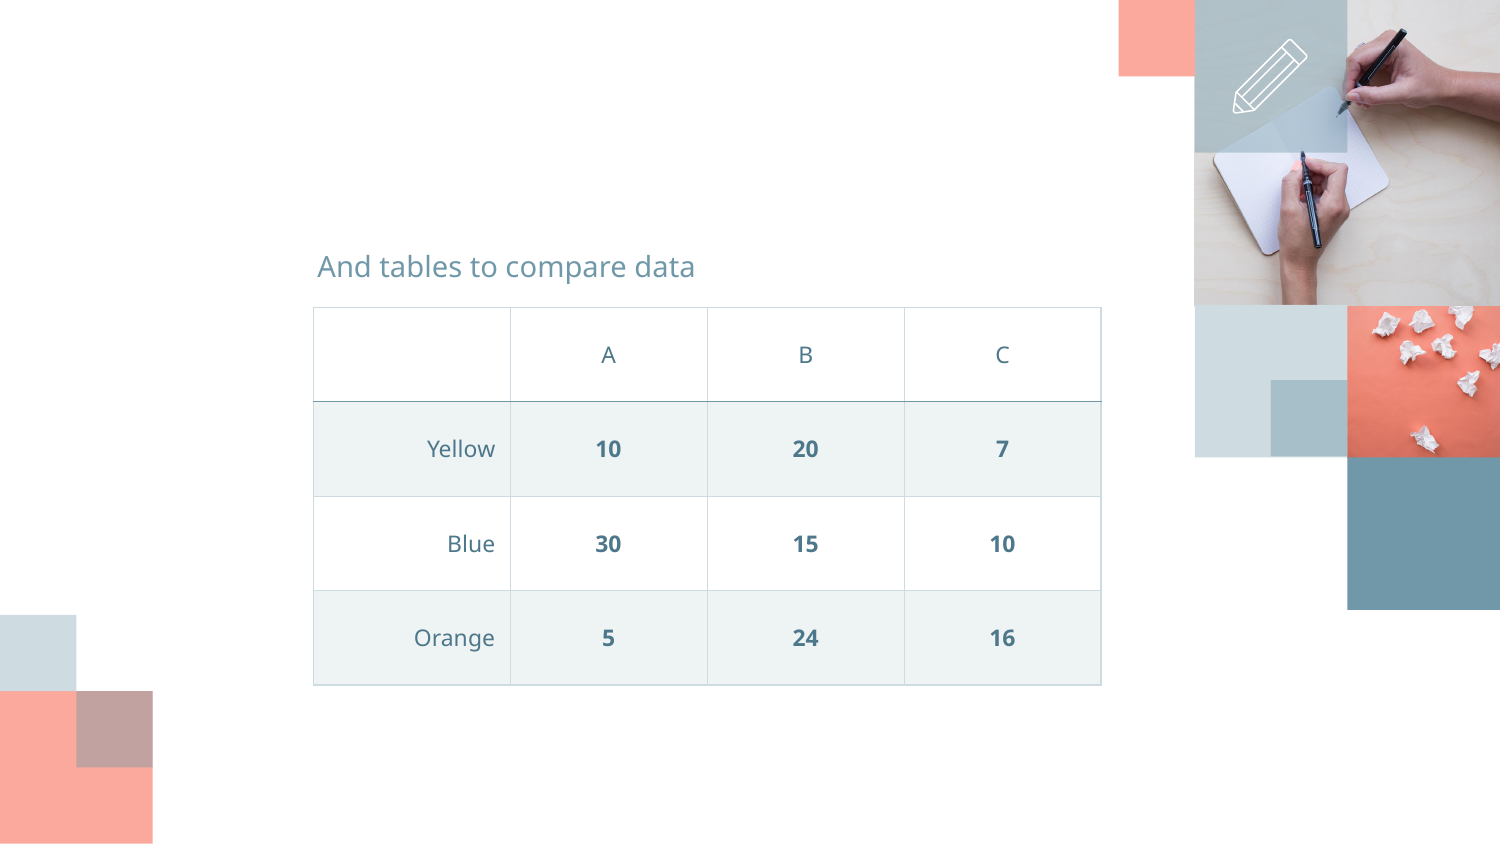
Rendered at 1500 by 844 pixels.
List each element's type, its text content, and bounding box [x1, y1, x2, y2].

table_cell 24 [708, 591, 904, 684]
table_cell 16 [905, 591, 1100, 684]
table_cell 5 [511, 591, 707, 684]
title And tables to compare data [302, 196, 978, 299]
table_cell 7 [905, 402, 1100, 496]
table_header [314, 308, 510, 401]
table_header A [511, 308, 707, 401]
table_cell Yellow [314, 402, 510, 496]
table_header B [708, 308, 904, 401]
table_cell 20 [708, 402, 904, 496]
table_cell Orange [314, 591, 510, 684]
table_cell 15 [708, 497, 904, 590]
table_header C [905, 308, 1100, 401]
picture [1194, 0, 1500, 457]
table_cell 10 [905, 497, 1100, 590]
table_cell Blue [314, 497, 510, 590]
table_cell 30 [511, 497, 707, 590]
table_cell 10 [511, 402, 707, 496]
